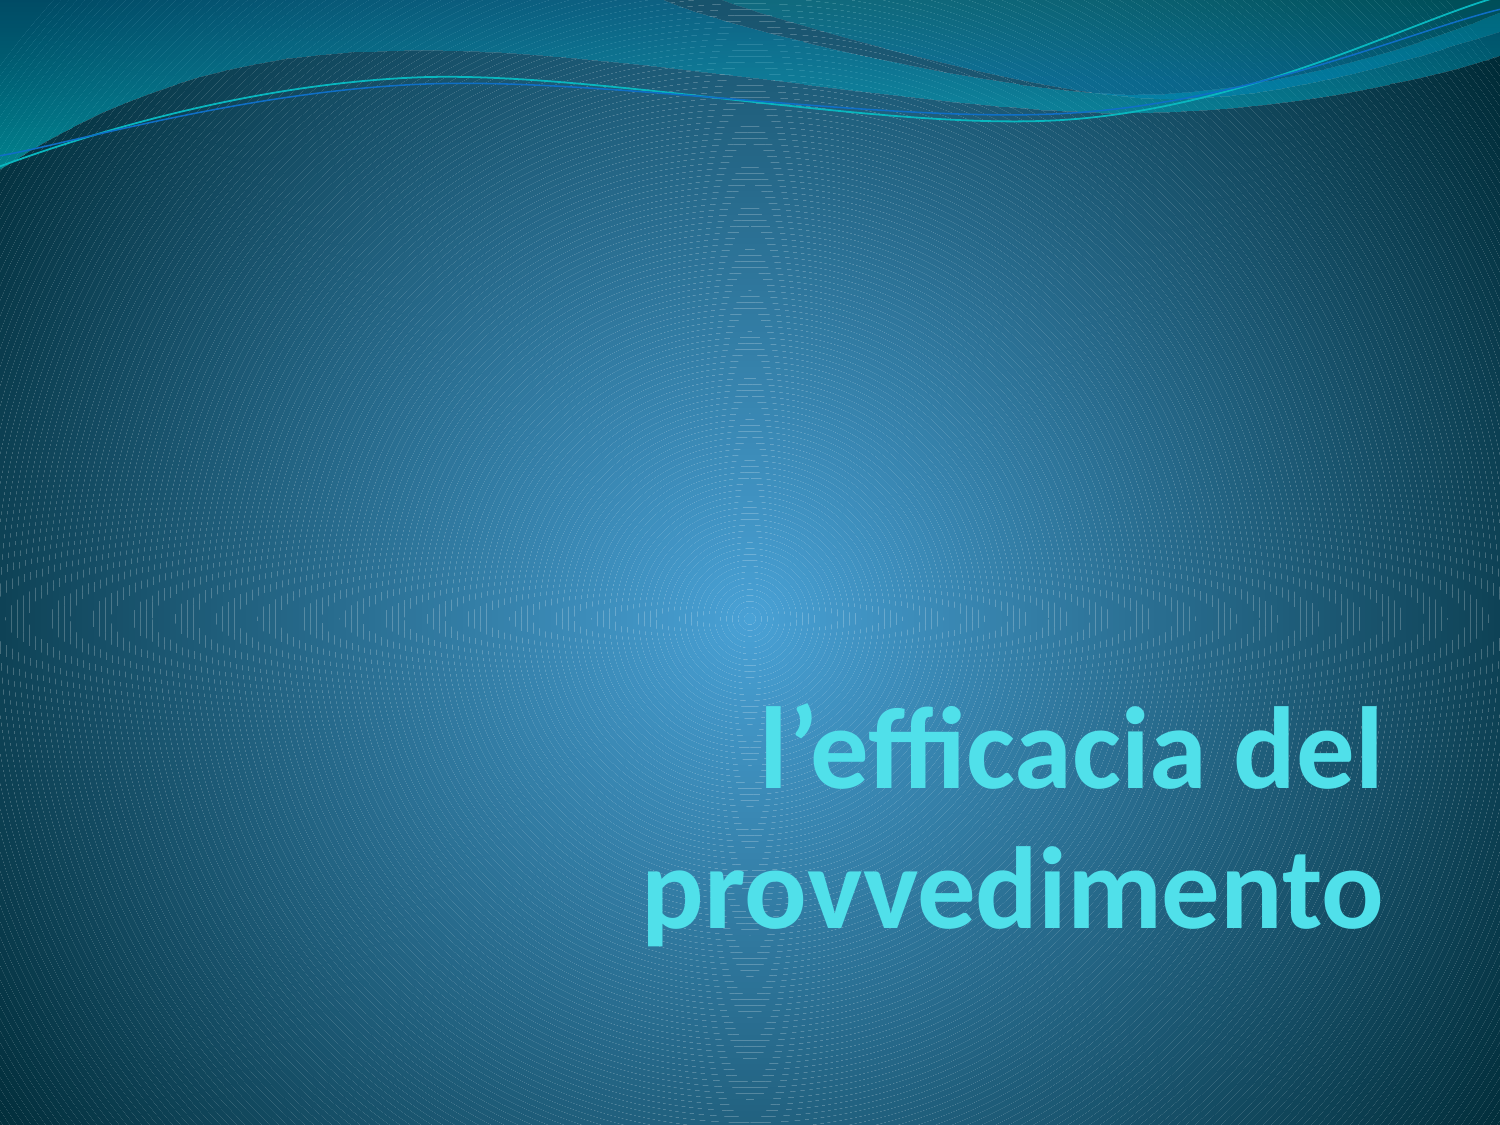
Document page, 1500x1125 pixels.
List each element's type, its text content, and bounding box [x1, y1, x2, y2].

title l’efficacia del provvedimento [99, 652, 1388, 953]
